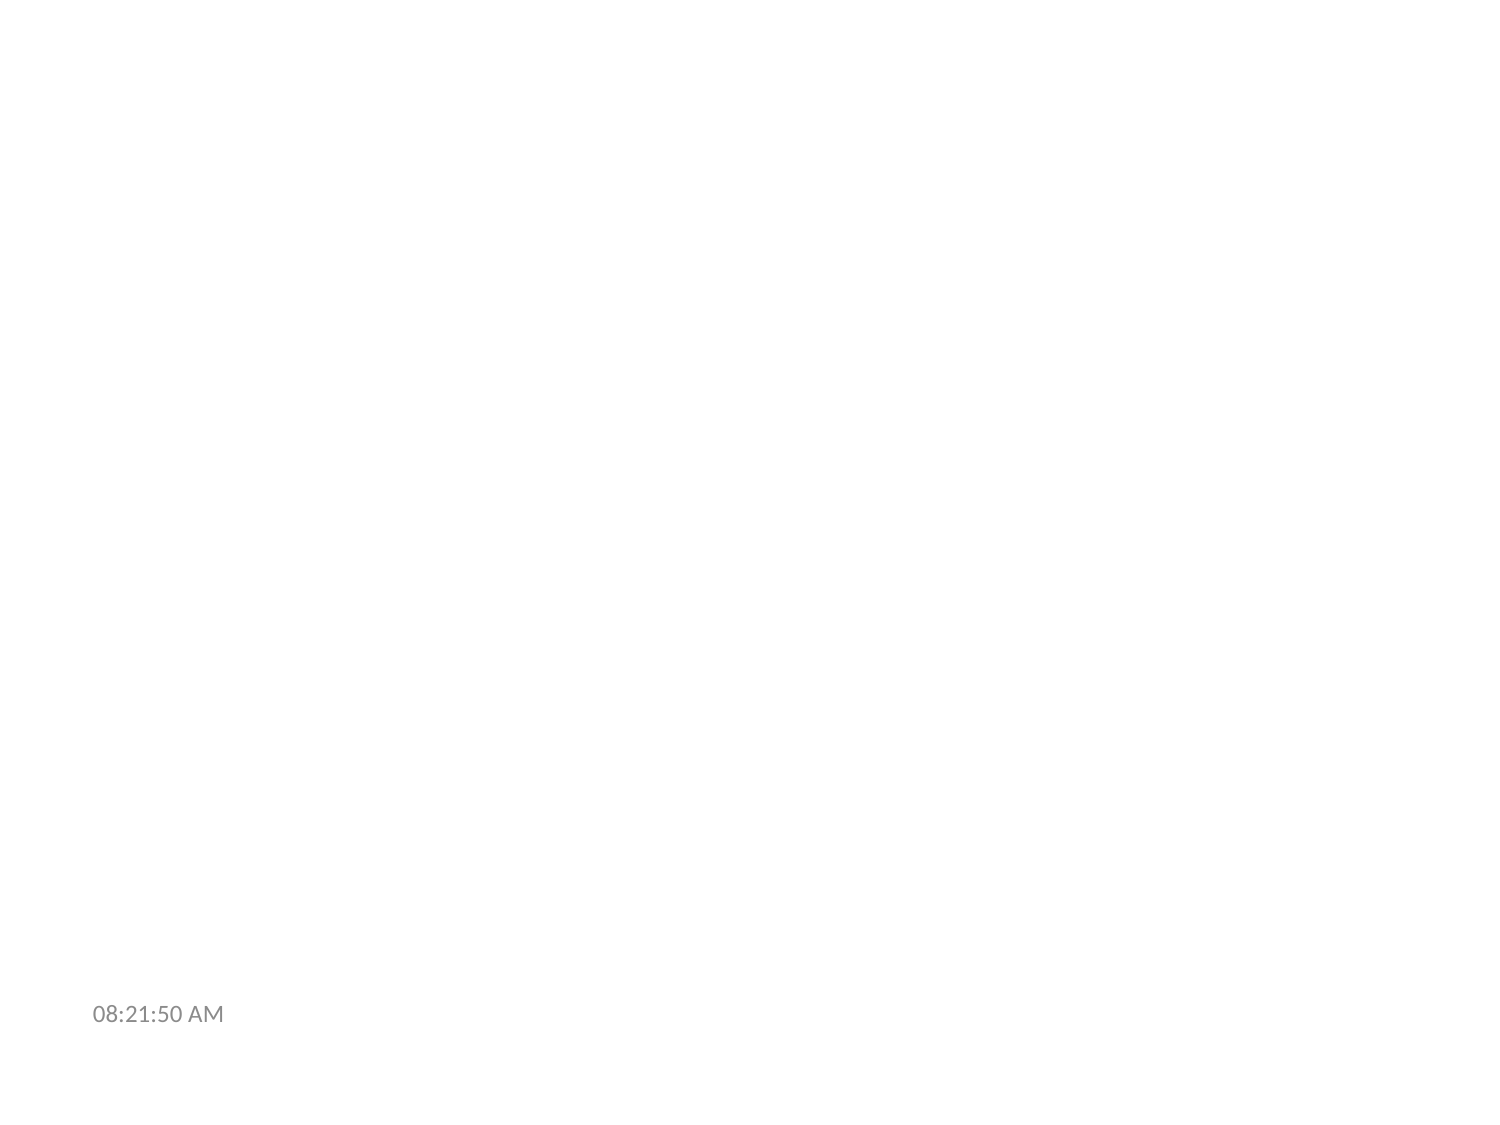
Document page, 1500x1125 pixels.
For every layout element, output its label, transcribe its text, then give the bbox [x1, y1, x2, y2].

text_box 3:35:09 PM [77, 982, 428, 1043]
